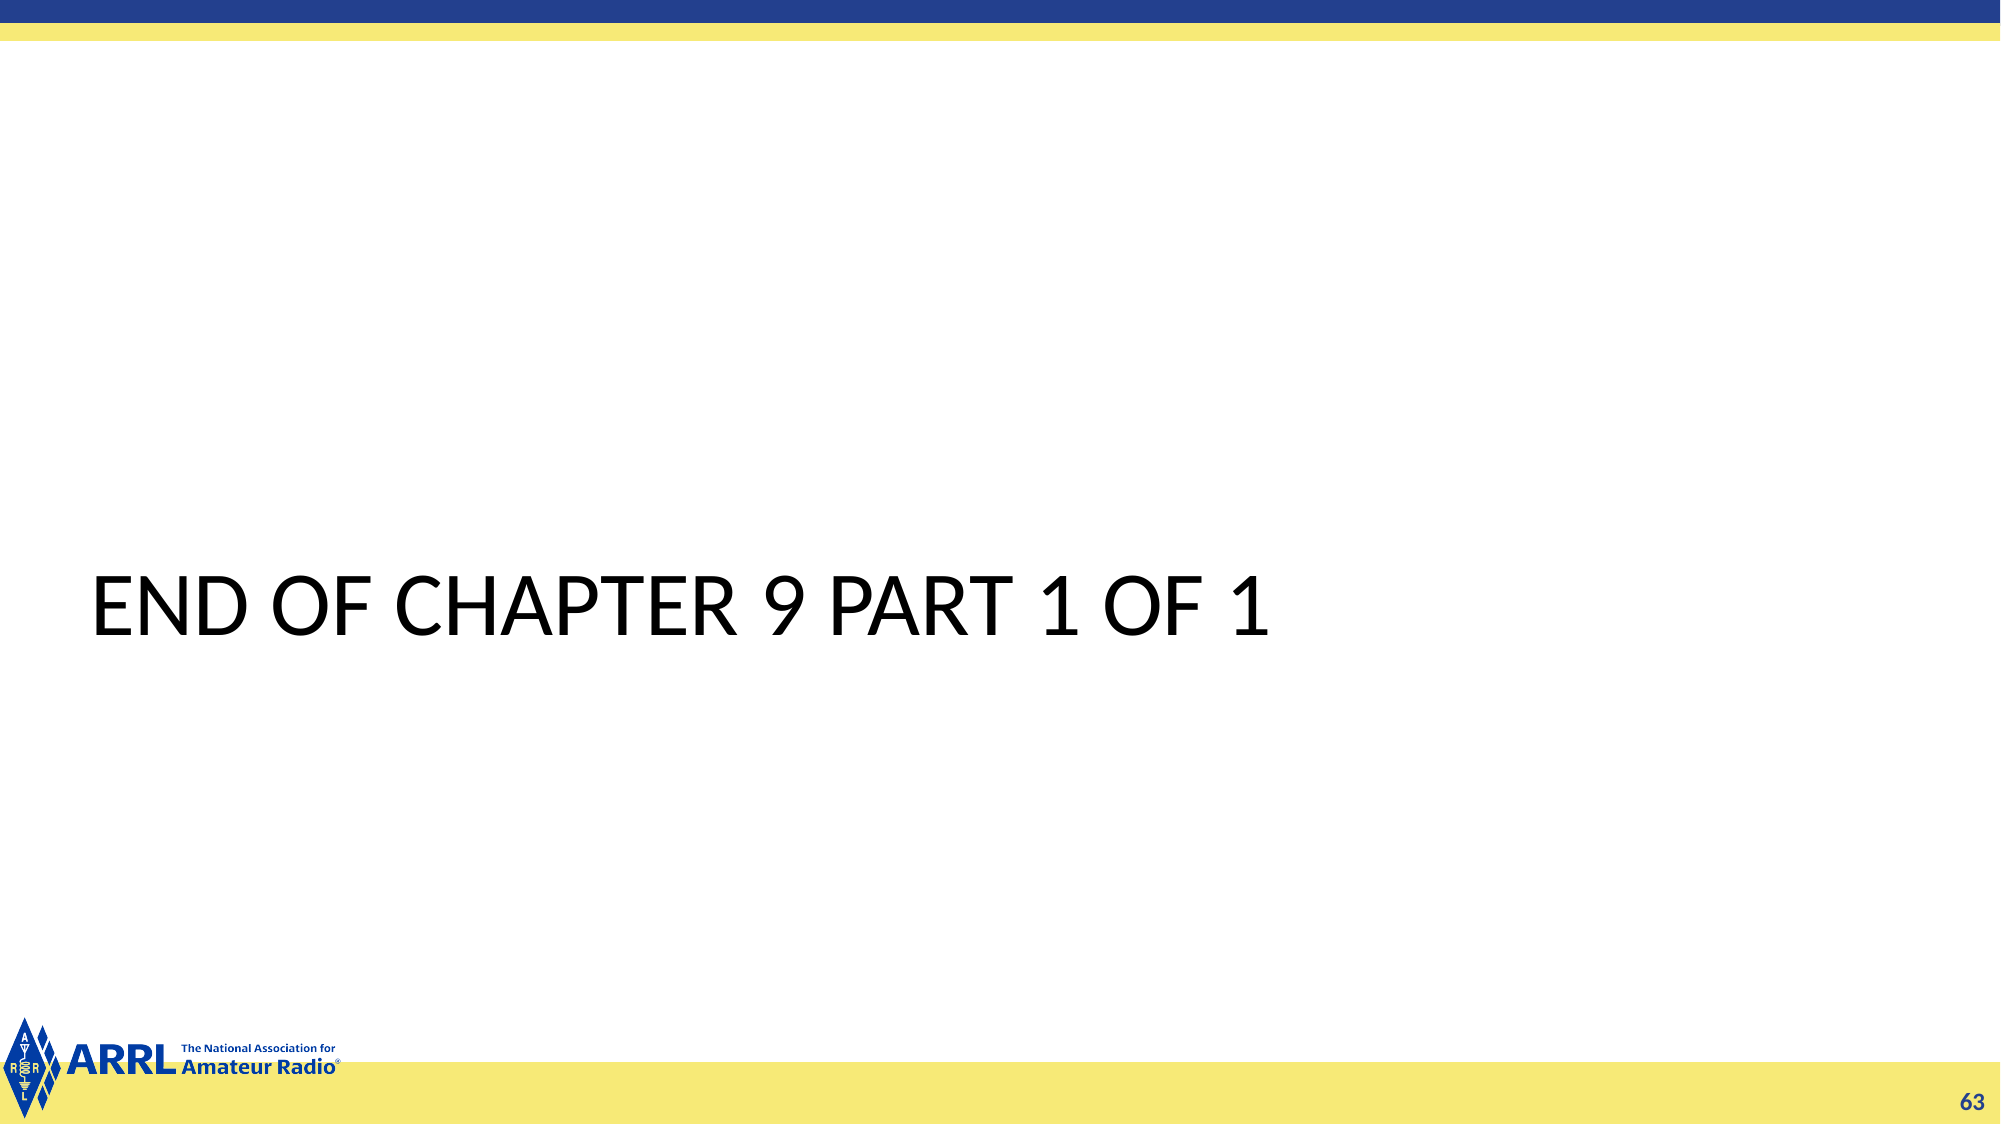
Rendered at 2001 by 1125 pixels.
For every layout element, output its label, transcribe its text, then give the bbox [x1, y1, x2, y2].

picture [1, 1015, 342, 1121]
title END OF CHAPTER 9 PART 1 OF 1 [75, 512, 1875, 700]
